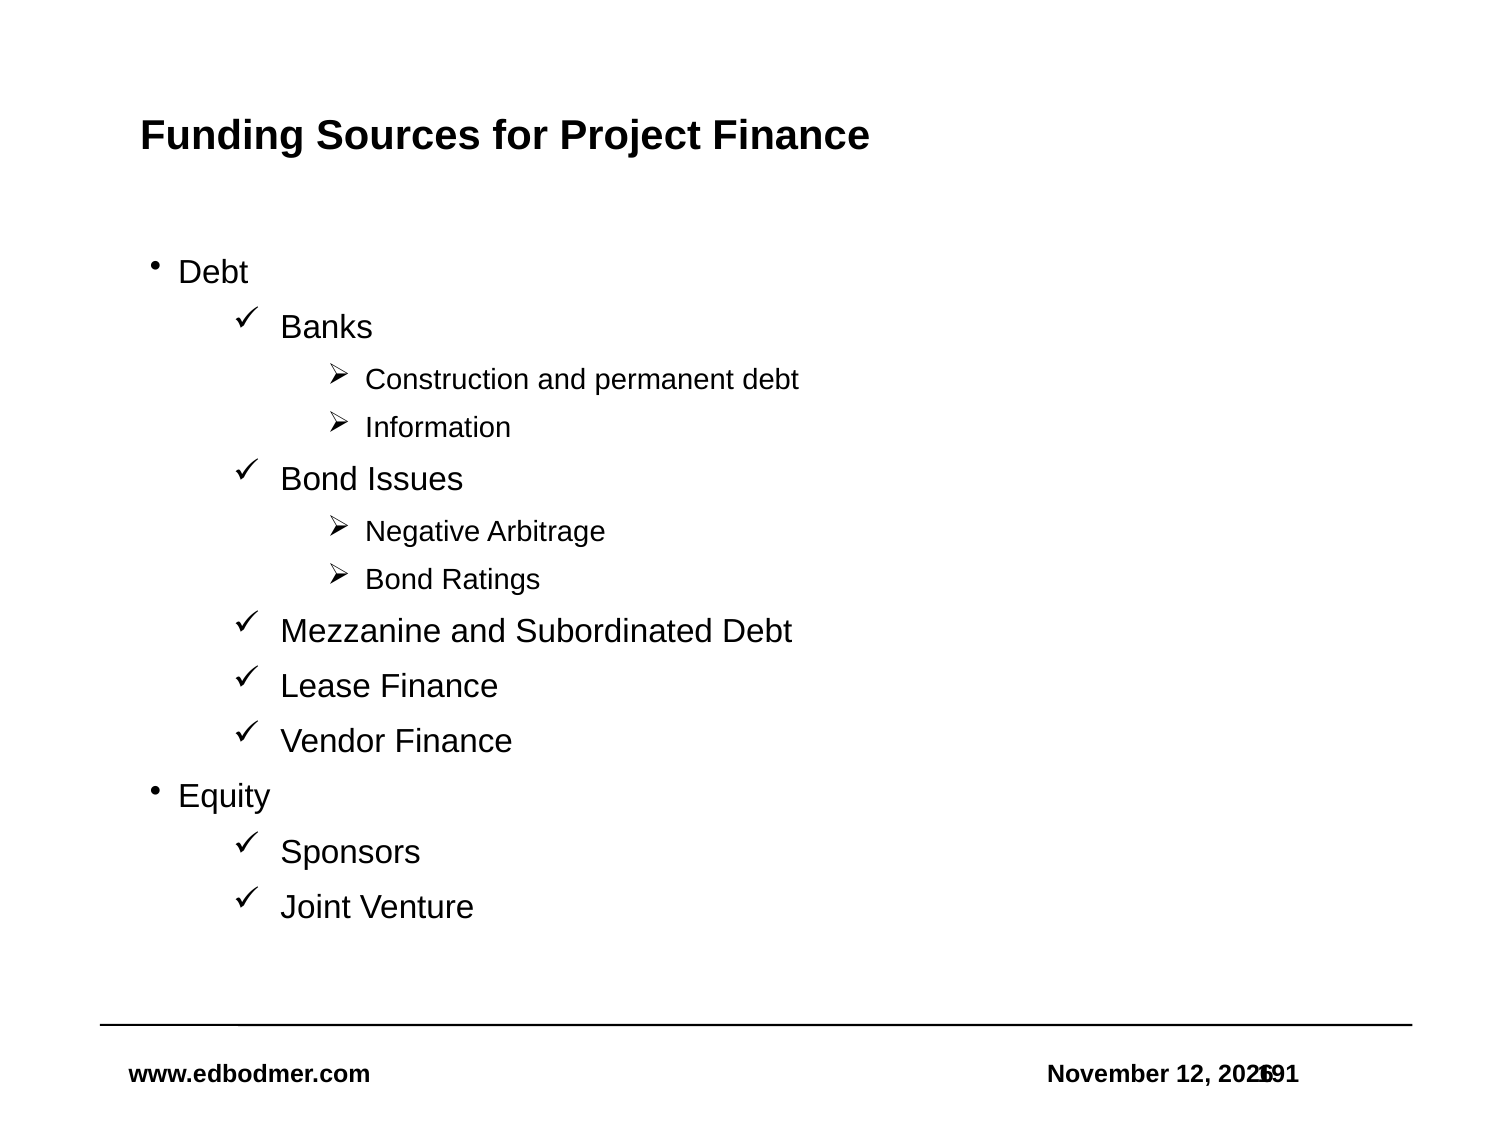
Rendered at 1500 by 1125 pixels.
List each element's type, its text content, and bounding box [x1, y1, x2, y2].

list Debt Banks Construction and permanent debt Information Bond Issues Negative Arbitrage Bond Ratings Mezzanine and Subordinated Debt Lease Finance Vendor Finance Equity Sponsors Joint Venture [124, 249, 1376, 1001]
title Funding Sources for Project Finance [124, 99, 1288, 226]
